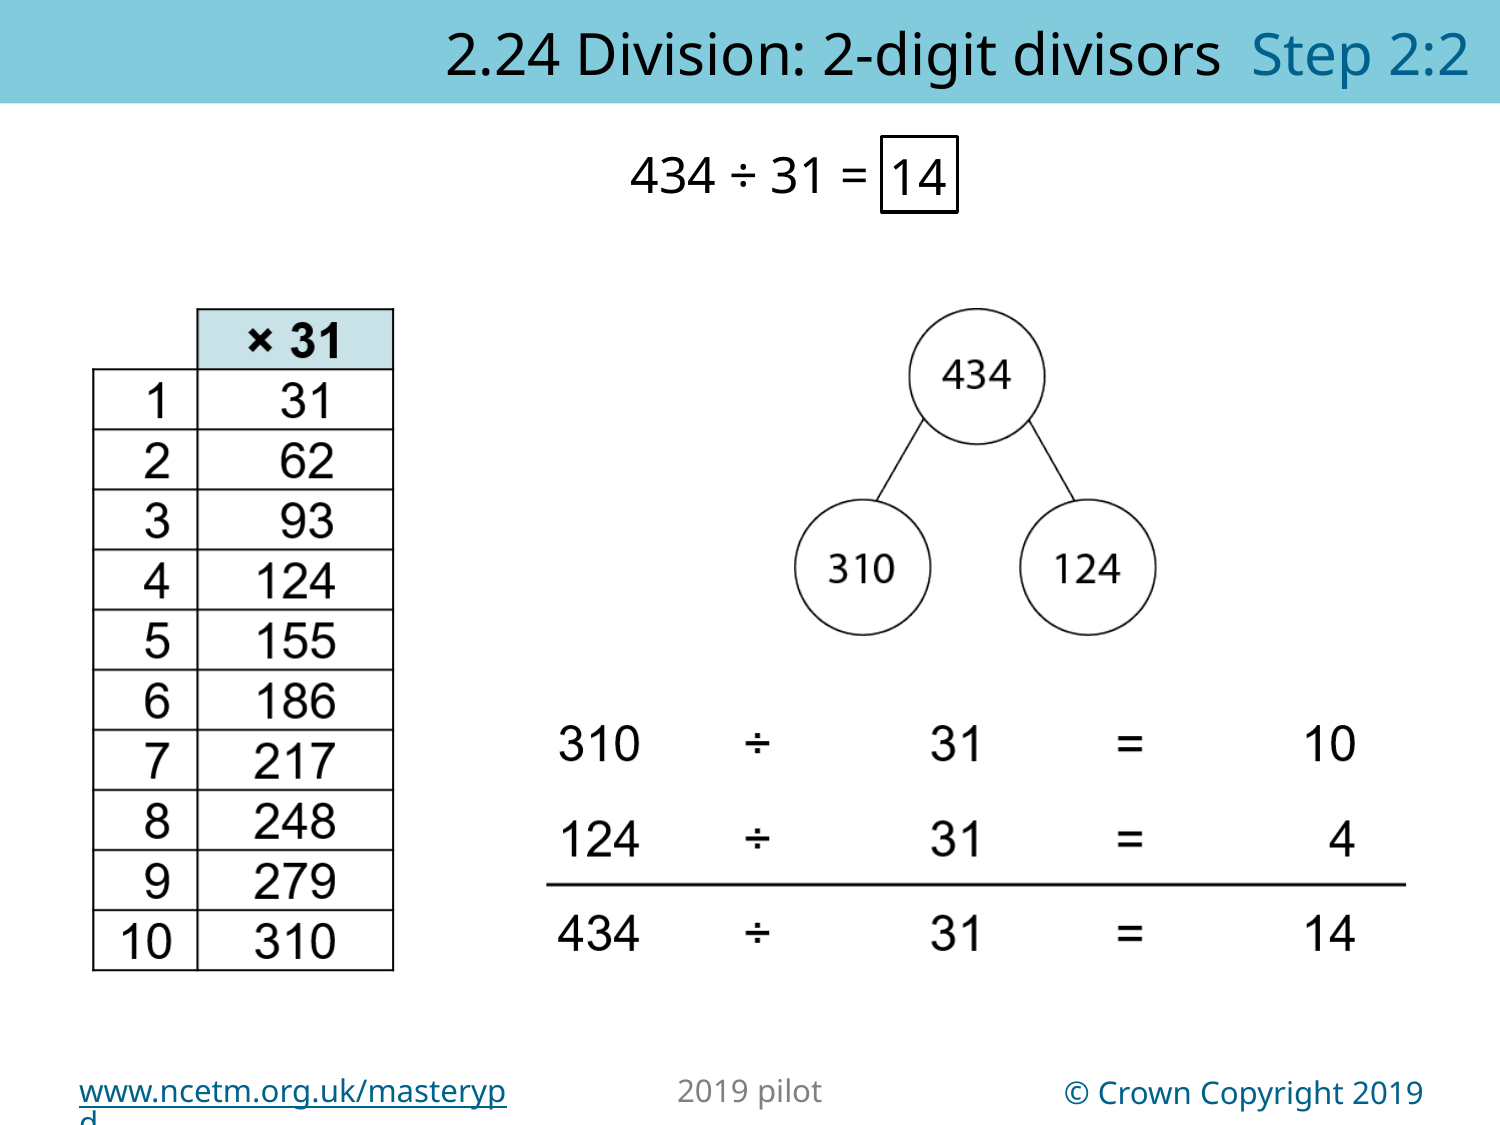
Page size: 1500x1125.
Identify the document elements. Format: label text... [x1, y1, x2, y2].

list 2.24 Division: 2-digit divisors Step 2:2 [0, 0, 1500, 104]
picture [546, 695, 1409, 994]
picture [788, 308, 1164, 658]
picture [91, 292, 396, 1001]
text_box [614, 136, 958, 213]
